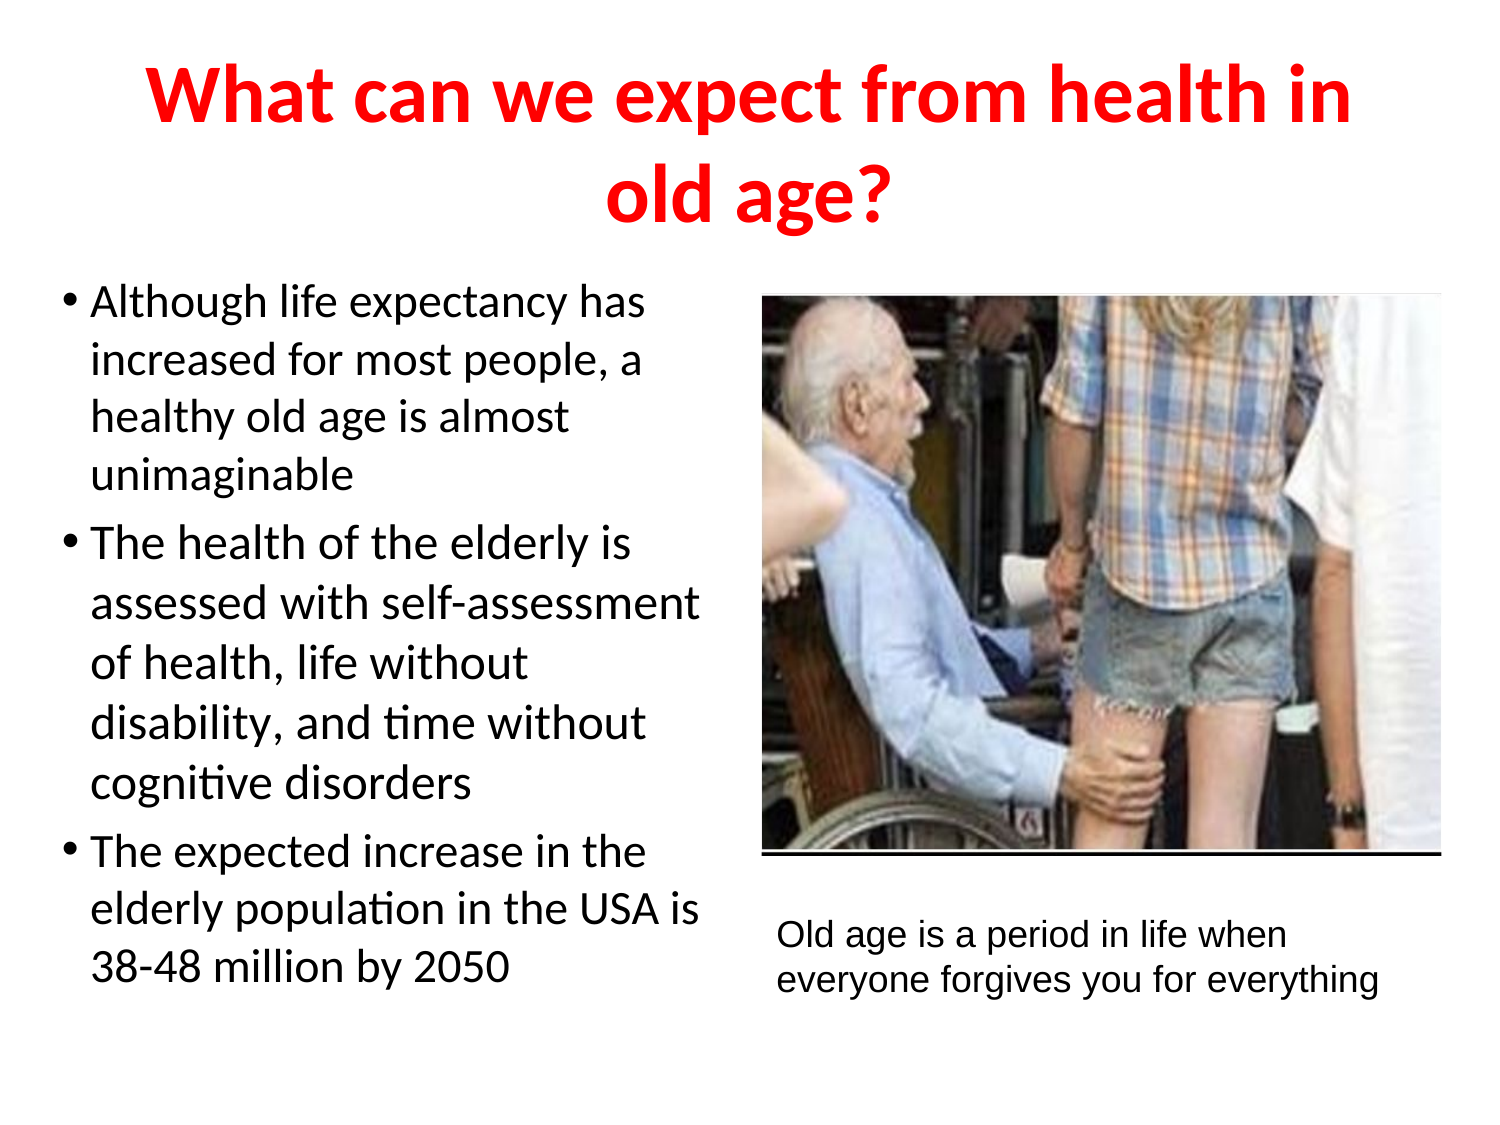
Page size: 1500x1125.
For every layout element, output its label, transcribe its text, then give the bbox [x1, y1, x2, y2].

text_box Old age is a period in life when everyone forgives you for everything [761, 902, 1430, 1008]
list Although life expectancy has increased for most people, a healthy old age is almost unimaginable The health of the elderly is assessed with self-assessment of health, life without disability, and time without cognitive disorders The expected increase in the elderly population in the USA is 38-48 million by 2050 [46, 262, 738, 1043]
picture [761, 293, 1442, 856]
title What can we expect from health in old age? [75, 45, 1425, 233]
